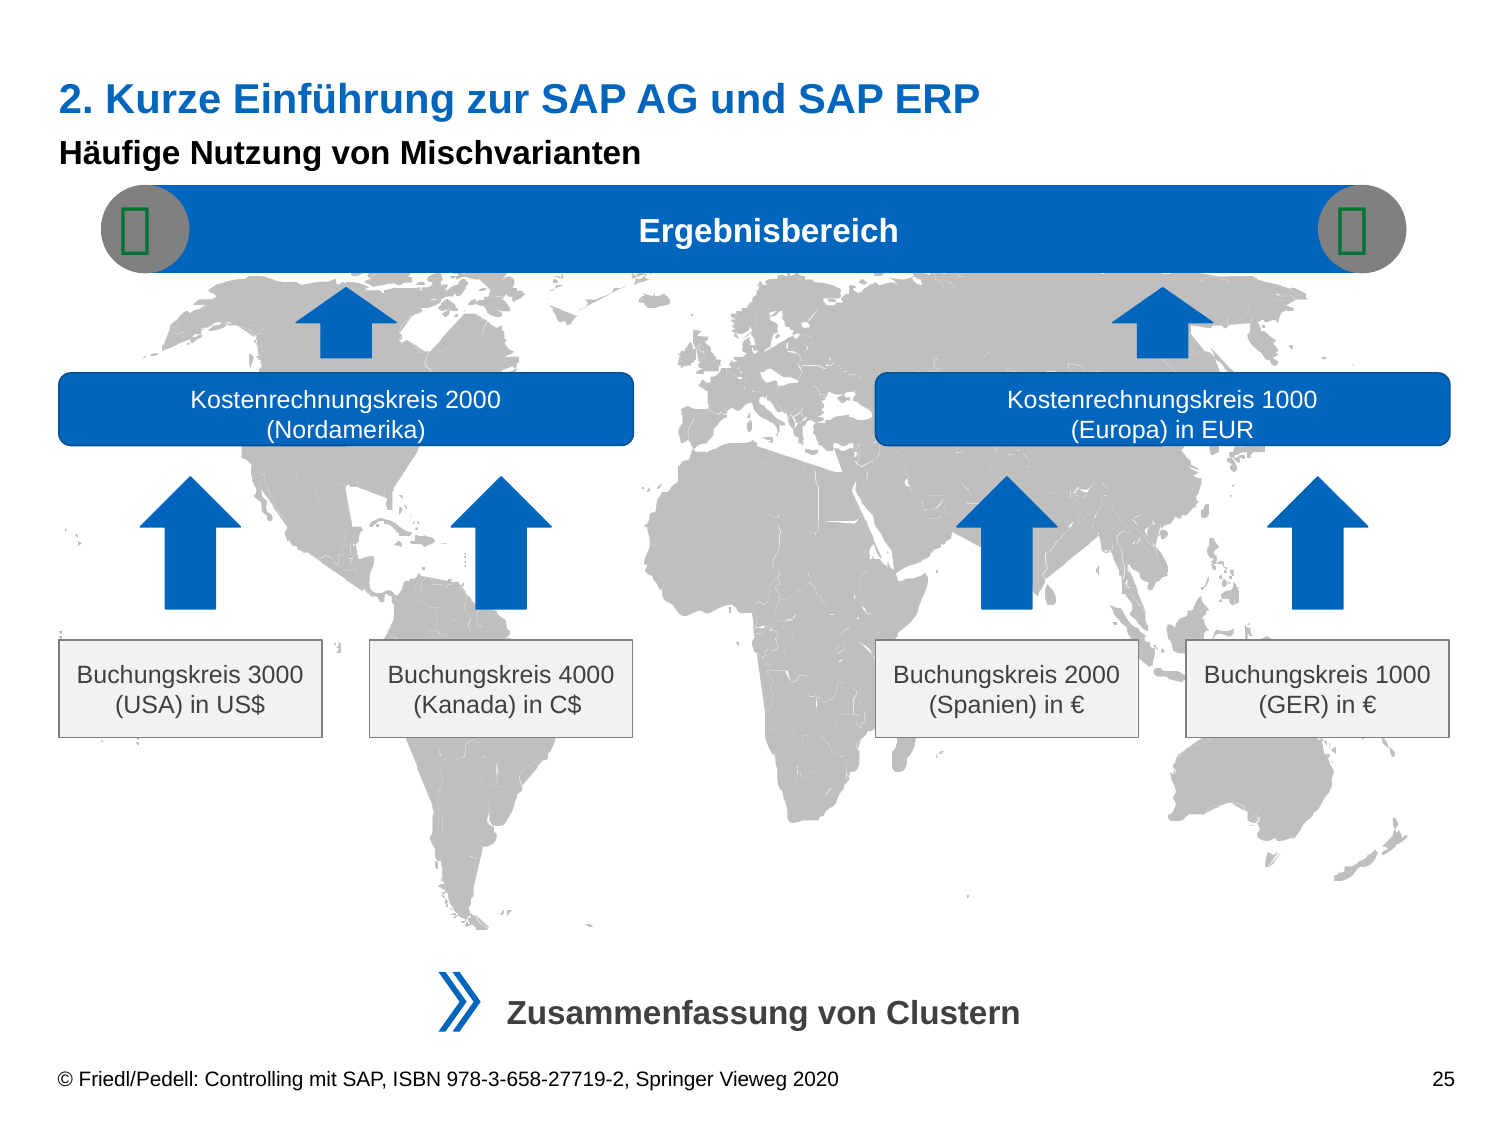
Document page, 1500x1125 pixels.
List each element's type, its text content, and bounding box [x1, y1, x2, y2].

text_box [1317, 180, 1407, 278]
slide_number 25 [1262, 1058, 1470, 1119]
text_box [100, 180, 190, 278]
text_box Ergebnisbereich [194, 184, 1313, 223]
text_box Zusammenfassung von Clustern [491, 980, 1071, 1039]
footer © Friedl/Pedell: Controlling mit SAP, ISBN 978-3-658-27719-2, Springer Vieweg 2020 [42, 1058, 1235, 1113]
picture [58, 224, 1451, 933]
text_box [438, 971, 481, 1032]
title 2. Kurze Einführung zur SAP AG und SAP ERP [58, 58, 1278, 119]
list Häufige Nutzung von Mischvarianten [58, 121, 1278, 171]
